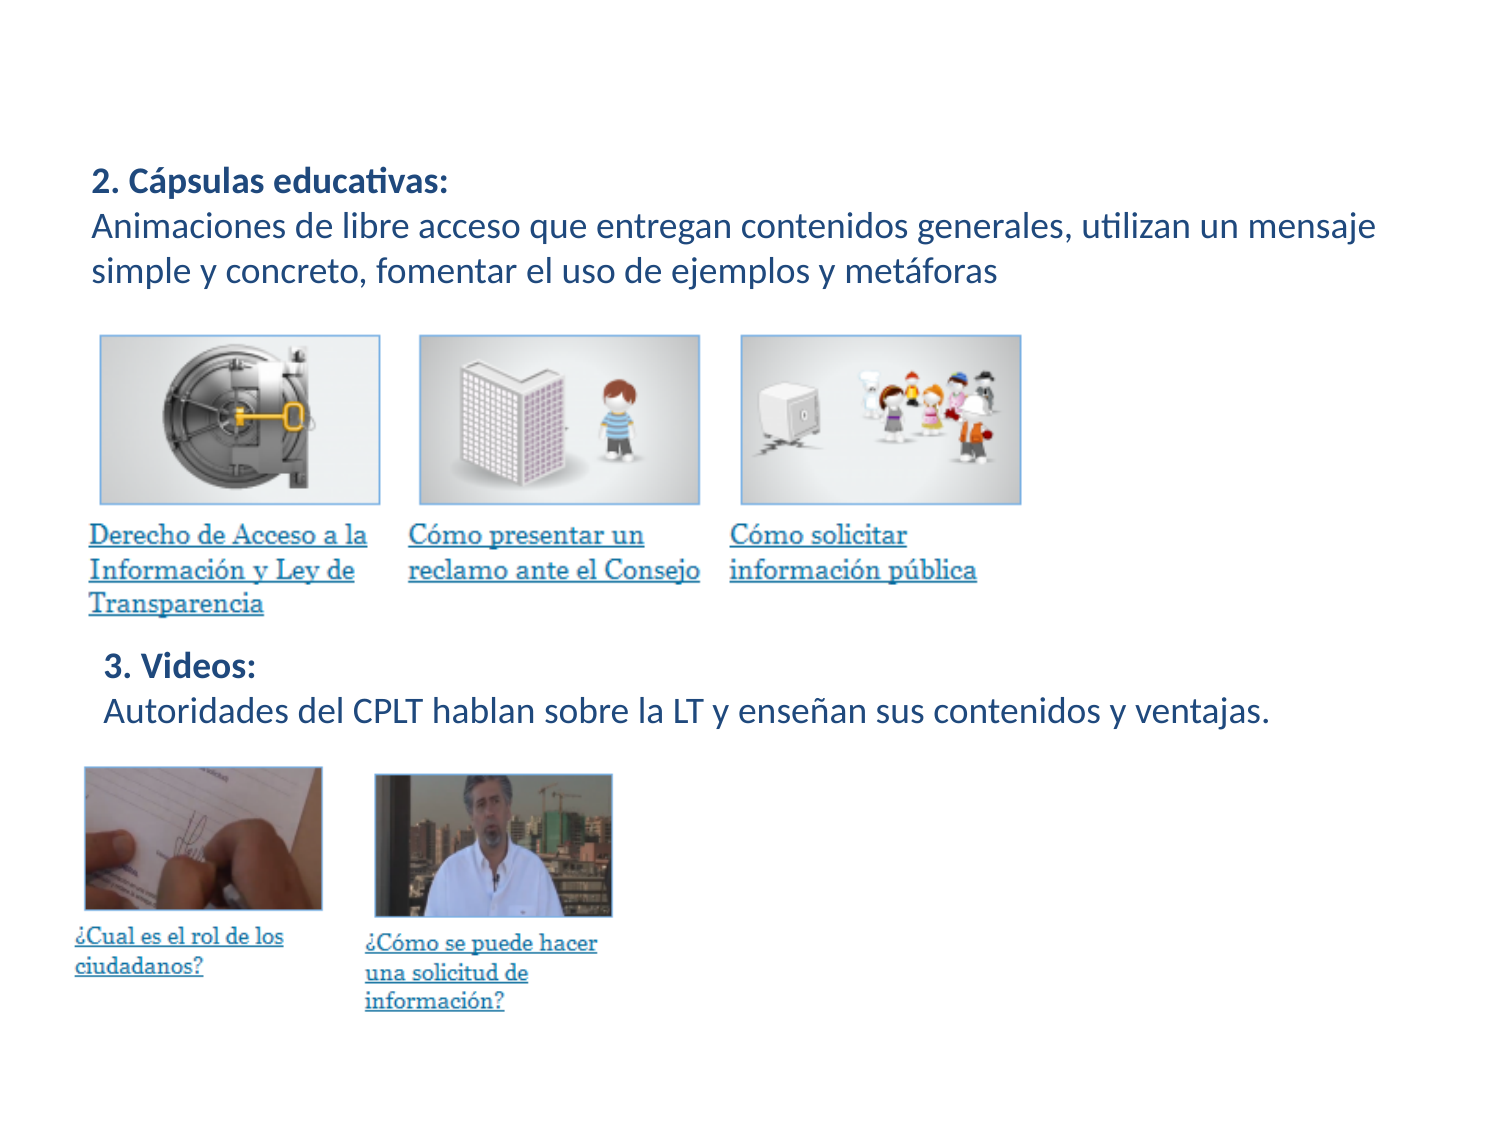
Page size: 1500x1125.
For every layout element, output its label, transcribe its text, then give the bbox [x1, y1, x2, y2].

picture [64, 751, 331, 996]
text_box 2. Cápsulas educativas: Animaciones de libre acceso que entregan contenidos generales, utilizan un mensaje simple y concreto, fomentar el uso de ejemplos y metáforas [76, 148, 1424, 299]
text_box 3. Videos: Autoridades del CPLT hablan sobre la LT y enseñan sus contenidos y ventajas. [88, 633, 1447, 738]
picture [348, 763, 632, 1026]
picture [76, 326, 1033, 622]
